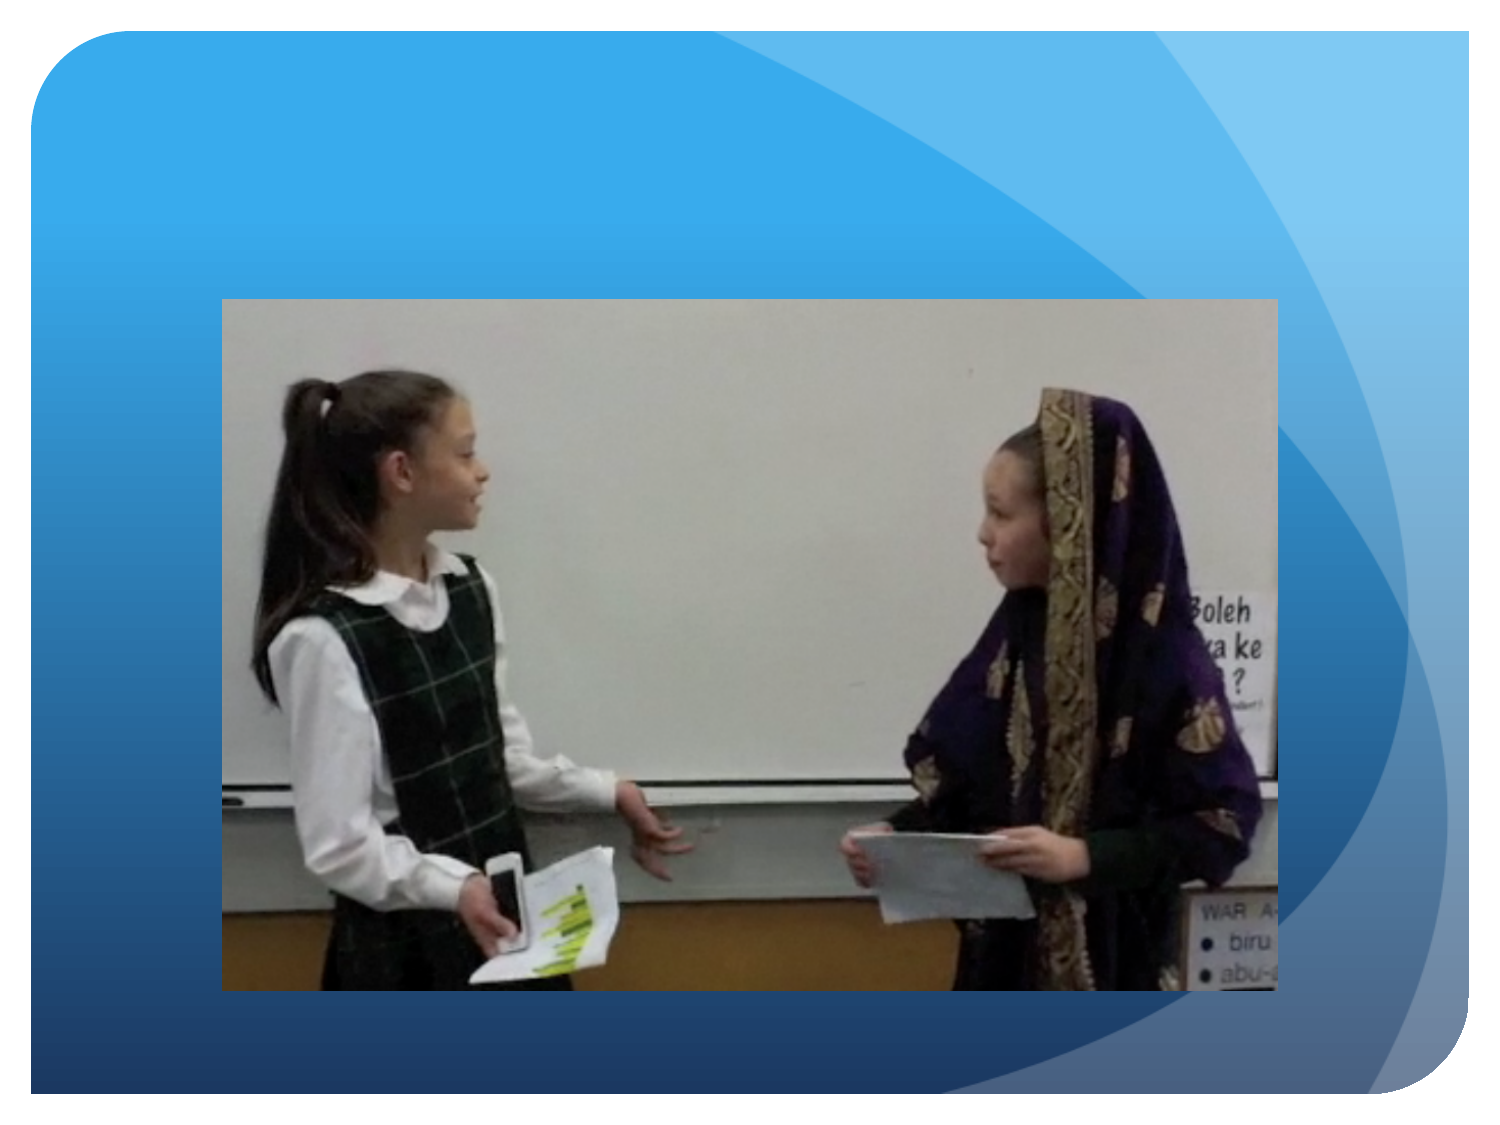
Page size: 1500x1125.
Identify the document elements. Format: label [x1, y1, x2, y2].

list [127, 299, 1373, 991]
picture [24, 30, 1473, 1094]
